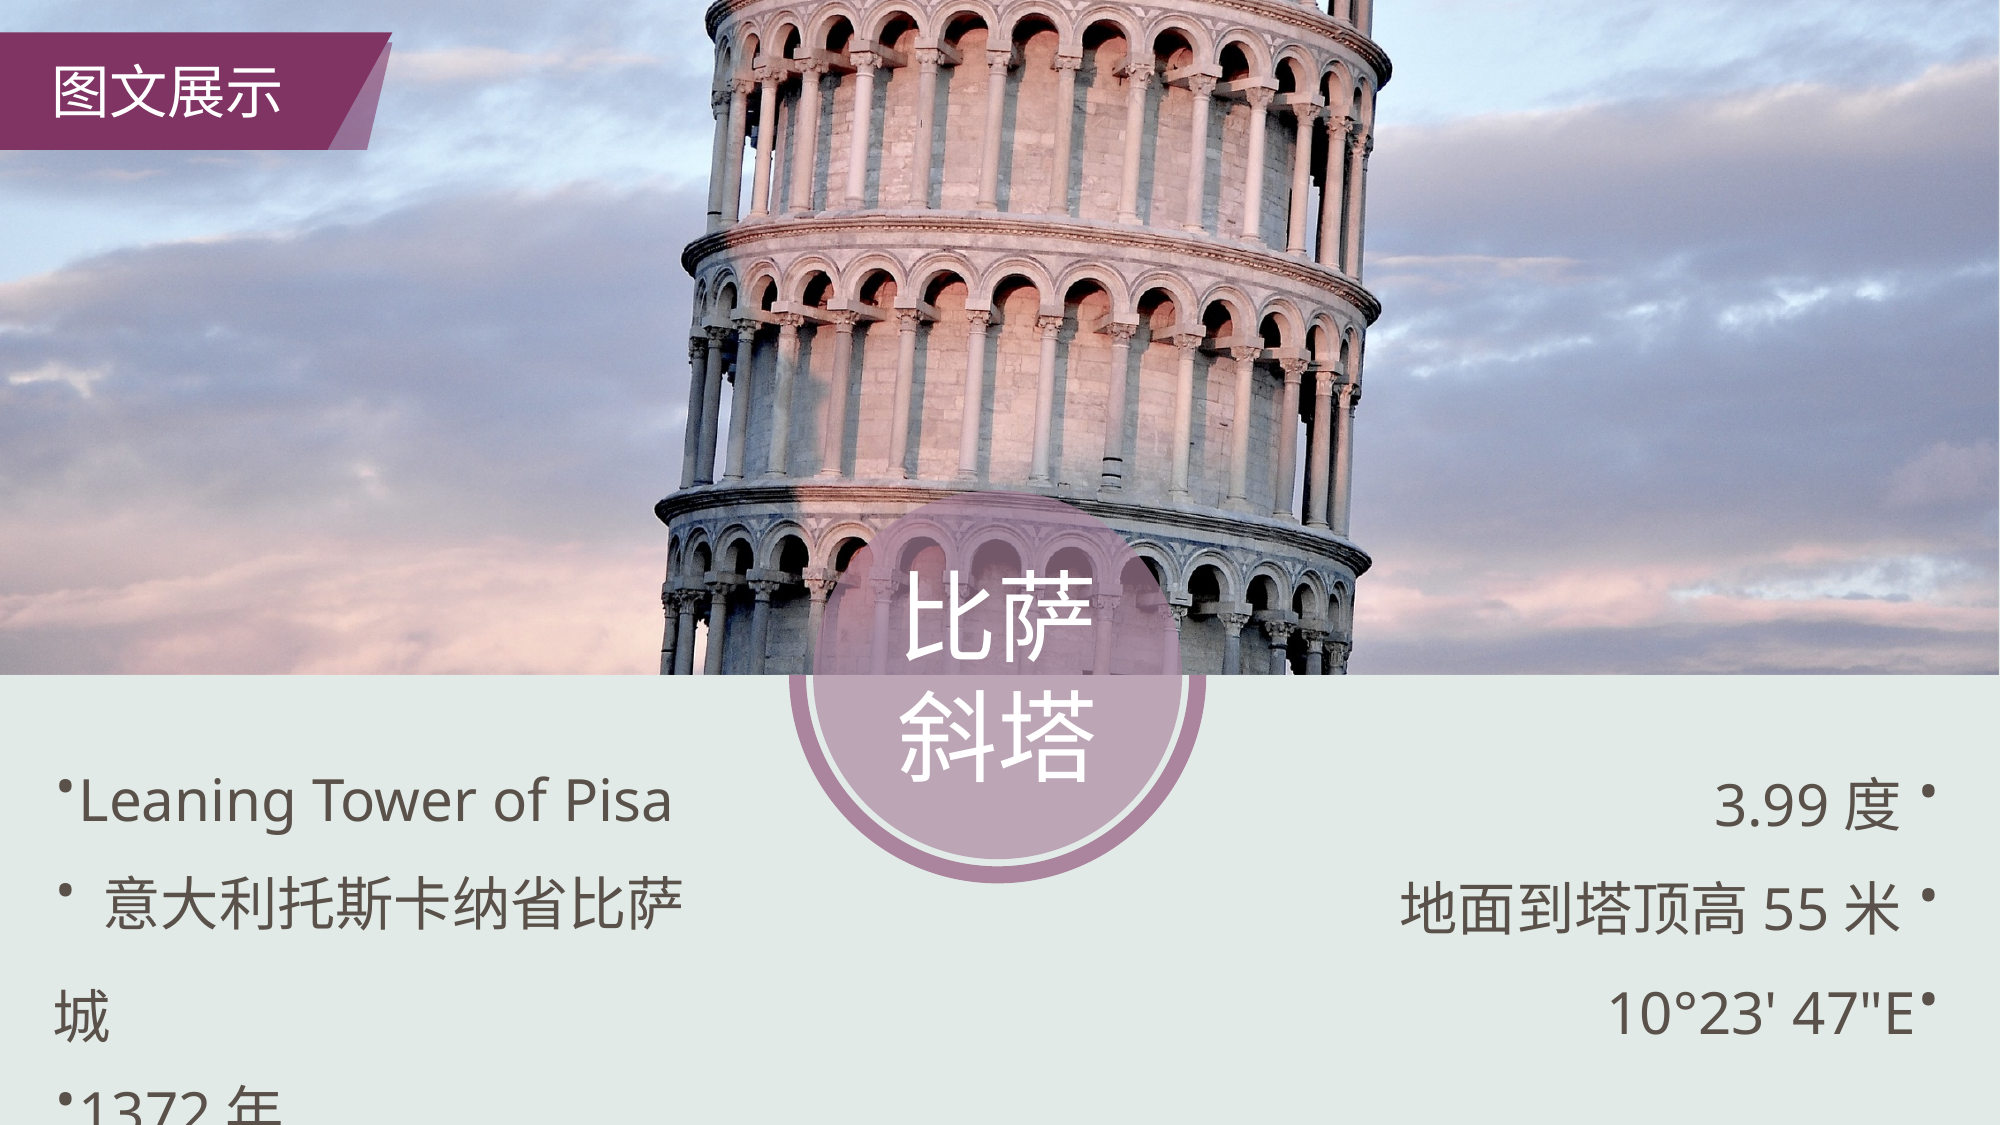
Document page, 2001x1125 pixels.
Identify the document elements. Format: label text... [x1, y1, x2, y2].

text_box [788, 675, 1208, 885]
text_box 3.99度· 地面到塔顶高55米· 10°23' 47"E· [1383, 734, 1958, 1062]
picture [0, 0, 1999, 675]
text_box ·Leaning Tower of Pisa ·意大利托斯卡纳省比萨城 ·1372年 [37, 730, 748, 1125]
text_box 比萨 斜塔 [812, 675, 1184, 861]
